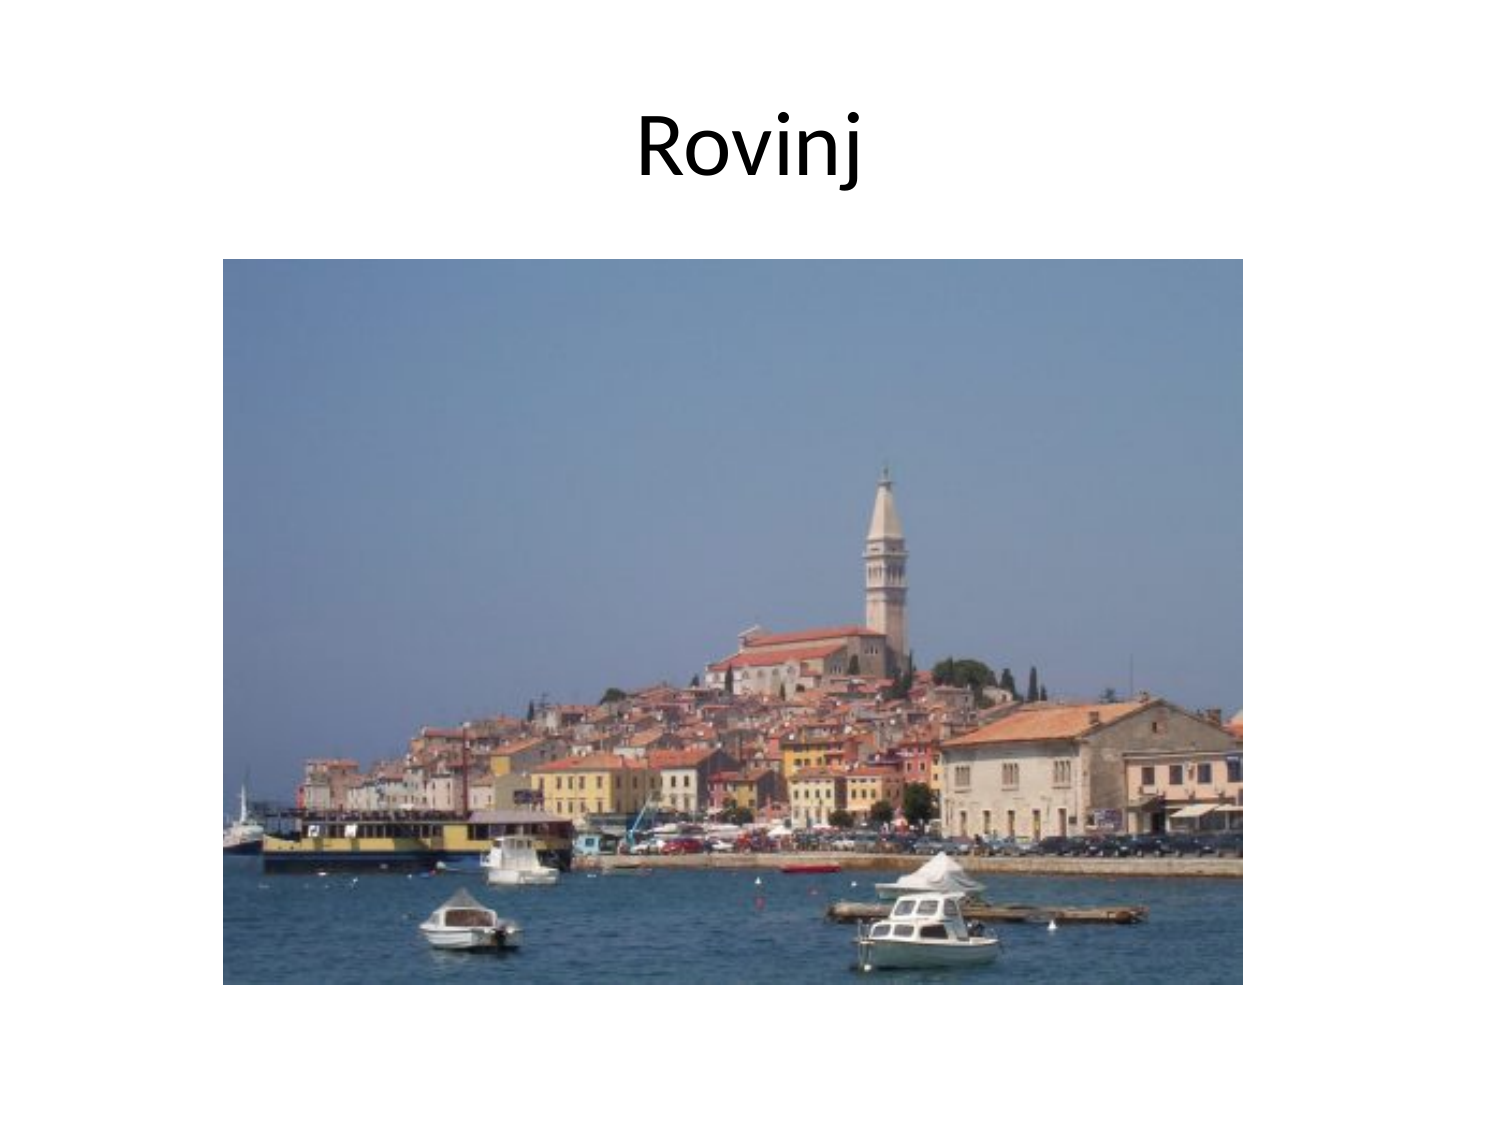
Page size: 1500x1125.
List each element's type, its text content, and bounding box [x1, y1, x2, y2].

picture [222, 258, 1243, 985]
title Rovinj [75, 45, 1425, 233]
